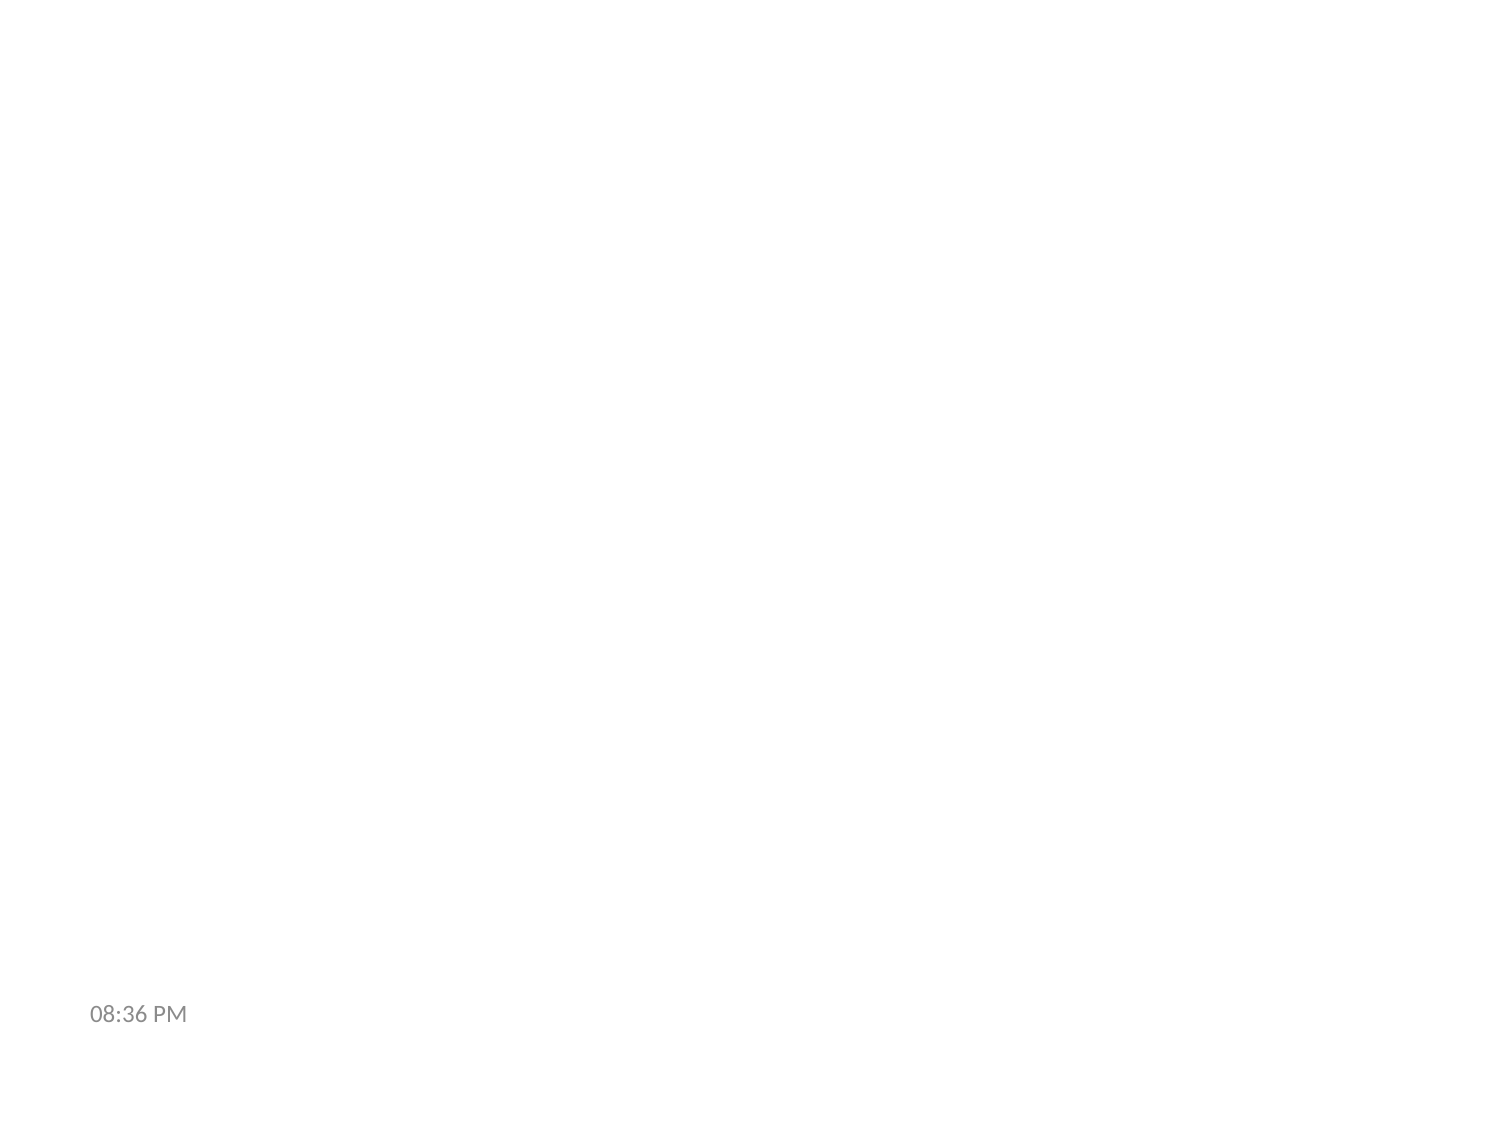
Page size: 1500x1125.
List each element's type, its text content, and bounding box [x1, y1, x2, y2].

text_box 3:35 PM [75, 982, 425, 1043]
